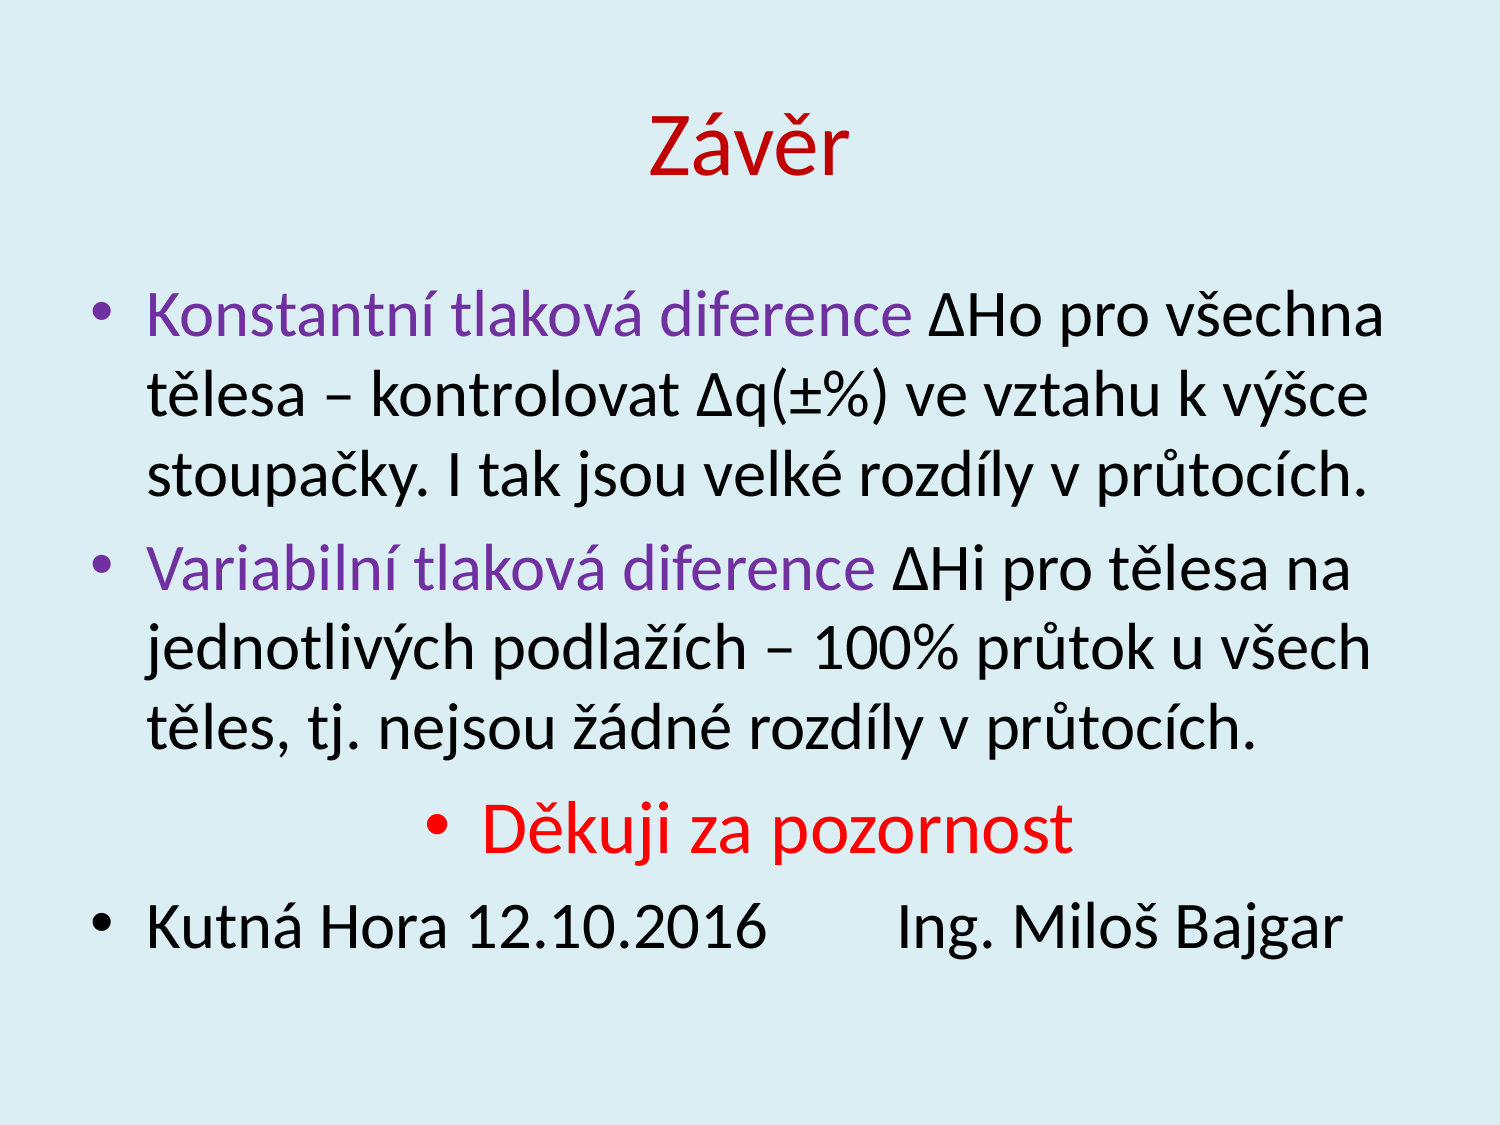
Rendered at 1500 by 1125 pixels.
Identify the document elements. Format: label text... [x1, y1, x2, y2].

title Závěr [75, 45, 1425, 233]
list Konstantní tlaková diference ΔHo pro všechna tělesa – kontrolovat Δq(±%) ve vztahu k výšce stoupačky. I tak jsou velké rozdíly v průtocích. Variabilní tlaková diference ΔHi pro tělesa na jednotlivých podlažích – 100% průtok u všech těles, tj. nejsou žádné rozdíly v průtocích. Děkuji za pozornost Kutná Hora 12.10.2016 Ing. Miloš Bajgar [75, 262, 1425, 1005]
